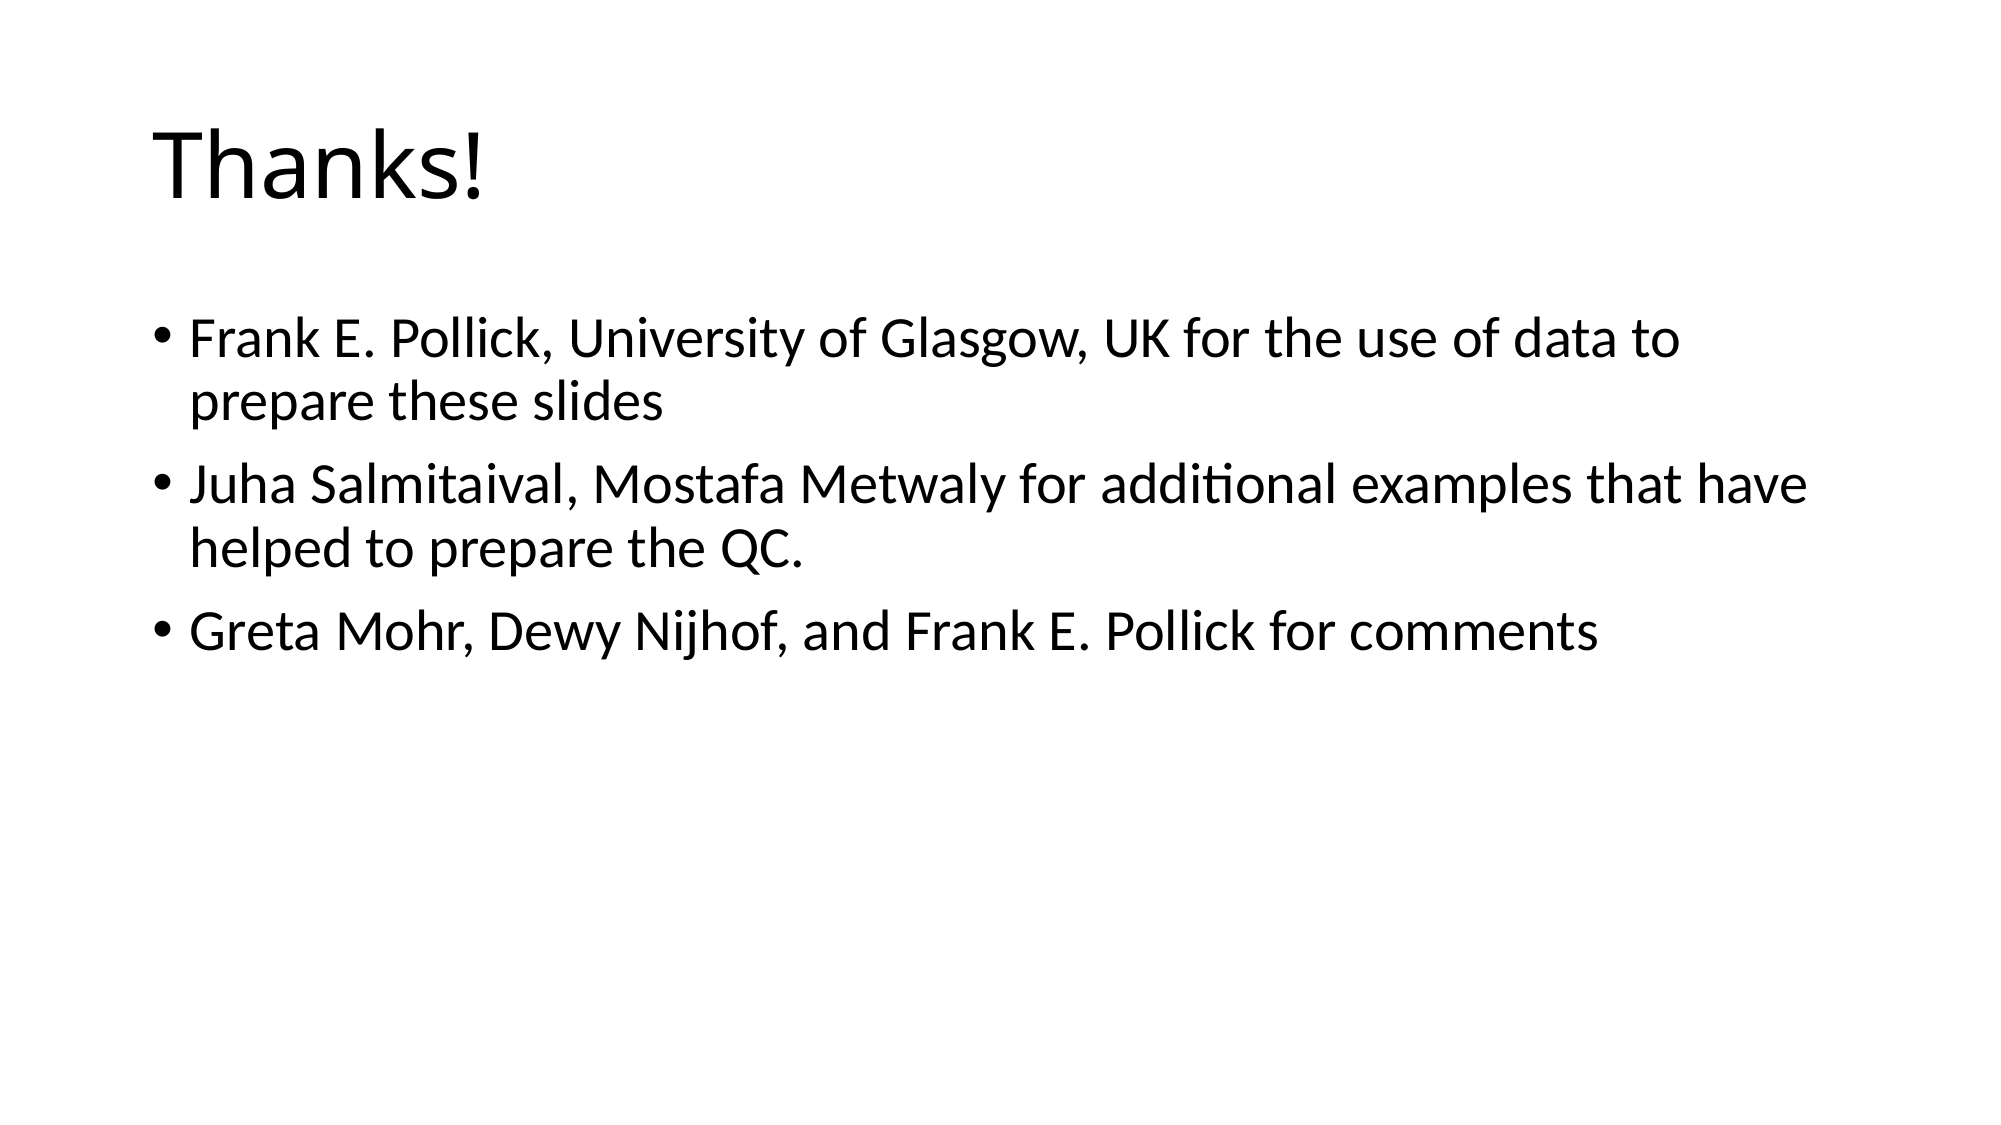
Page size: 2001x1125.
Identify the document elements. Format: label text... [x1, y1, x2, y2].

title Thanks! [137, 59, 1863, 278]
list Frank E. Pollick, University of Glasgow, UK for the use of data to prepare these slides Juha Salmitaival, Mostafa Metwaly for additional examples that have helped to prepare the QC. Greta Mohr, Dewy Nijhof, and Frank E. Pollick for comments [137, 299, 1863, 1014]
